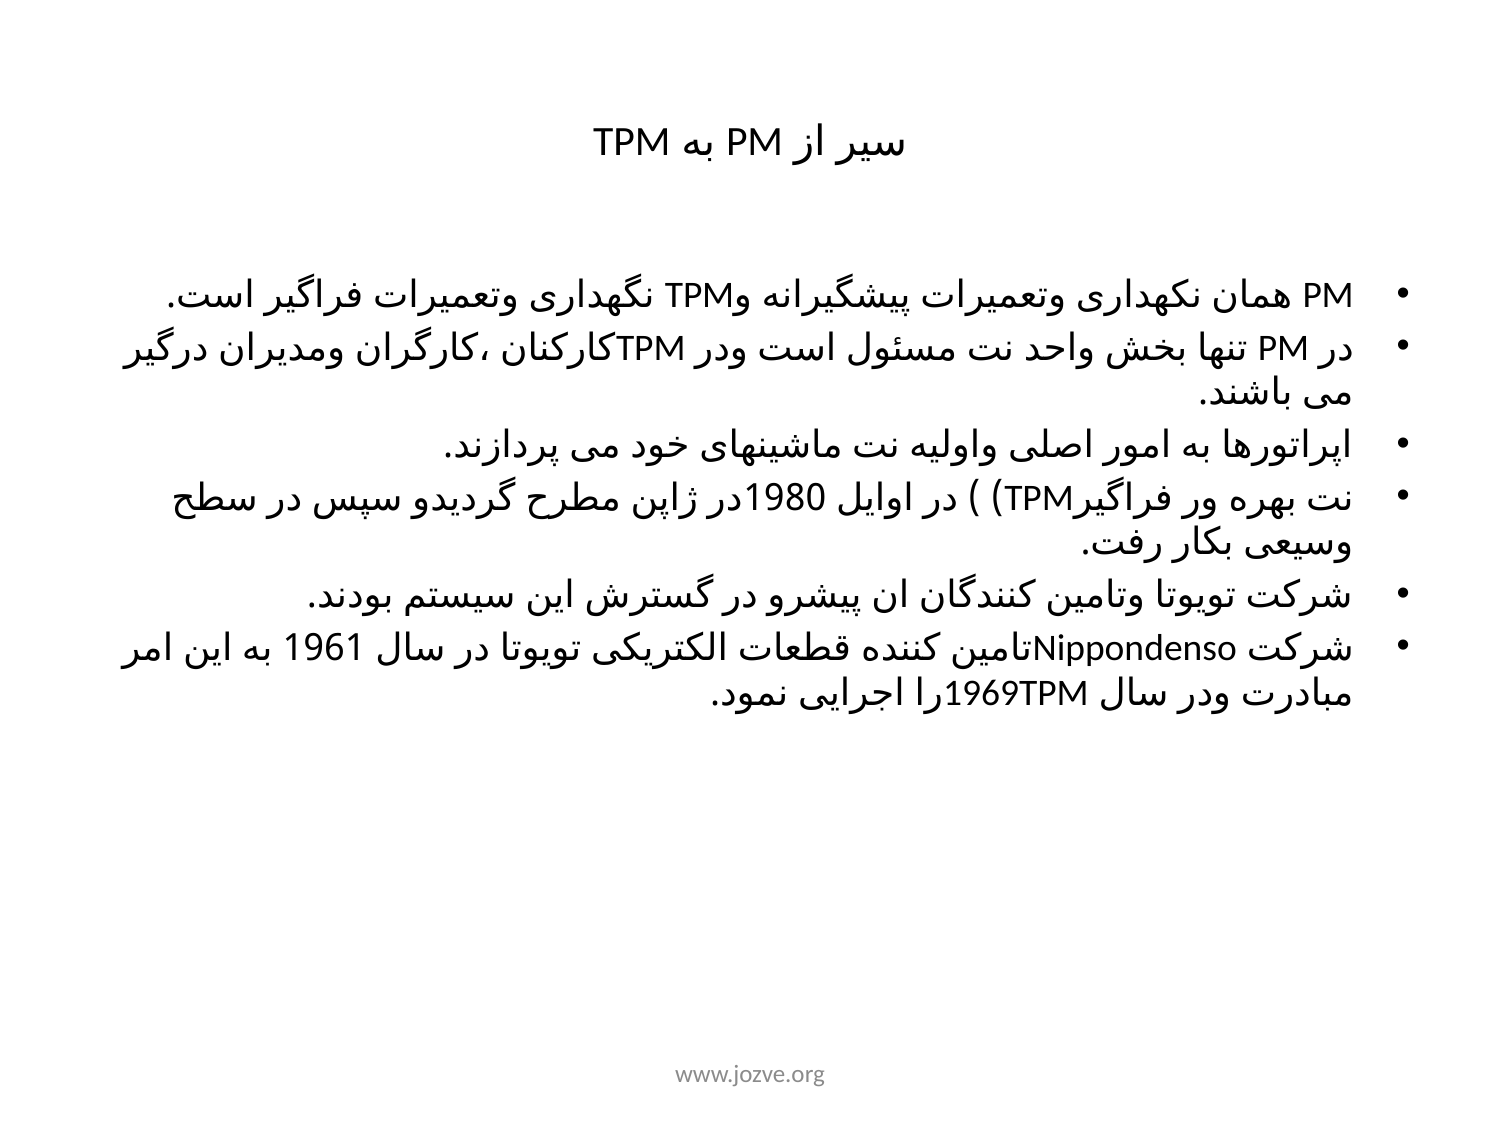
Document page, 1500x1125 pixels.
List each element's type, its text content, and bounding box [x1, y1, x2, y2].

footer www.jozve.org [512, 1042, 988, 1103]
list PM همان نکهداری وتعمیرات پیشگیرانه وTPM نگهداری وتعمیرات فراگیر است. در PM تنها بخش واحد نت مسئول است ودر TPMکارکنان ،کارگران ومدیران درگیر می باشند. اپراتورها به امور اصلی واولیه نت ماشینهای خود می پردازند. نت بهره ور فراگیرTPM) ) در اوایل 1980در ژاپن مطرح گردیدو سپس در سطح وسیعی بکار رفت. شرکت تویوتا وتامین کنندگان ان پیشرو در گسترش این سیستم بودند. شرکت Nippondensoتامین کننده قطعات الکتریکی تویوتا در سال 1961 به این امر مبادرت ودر سال 1969TPMرا اجرایی نمود. [75, 262, 1425, 1005]
title سیر از PM به TPM [75, 45, 1425, 233]
